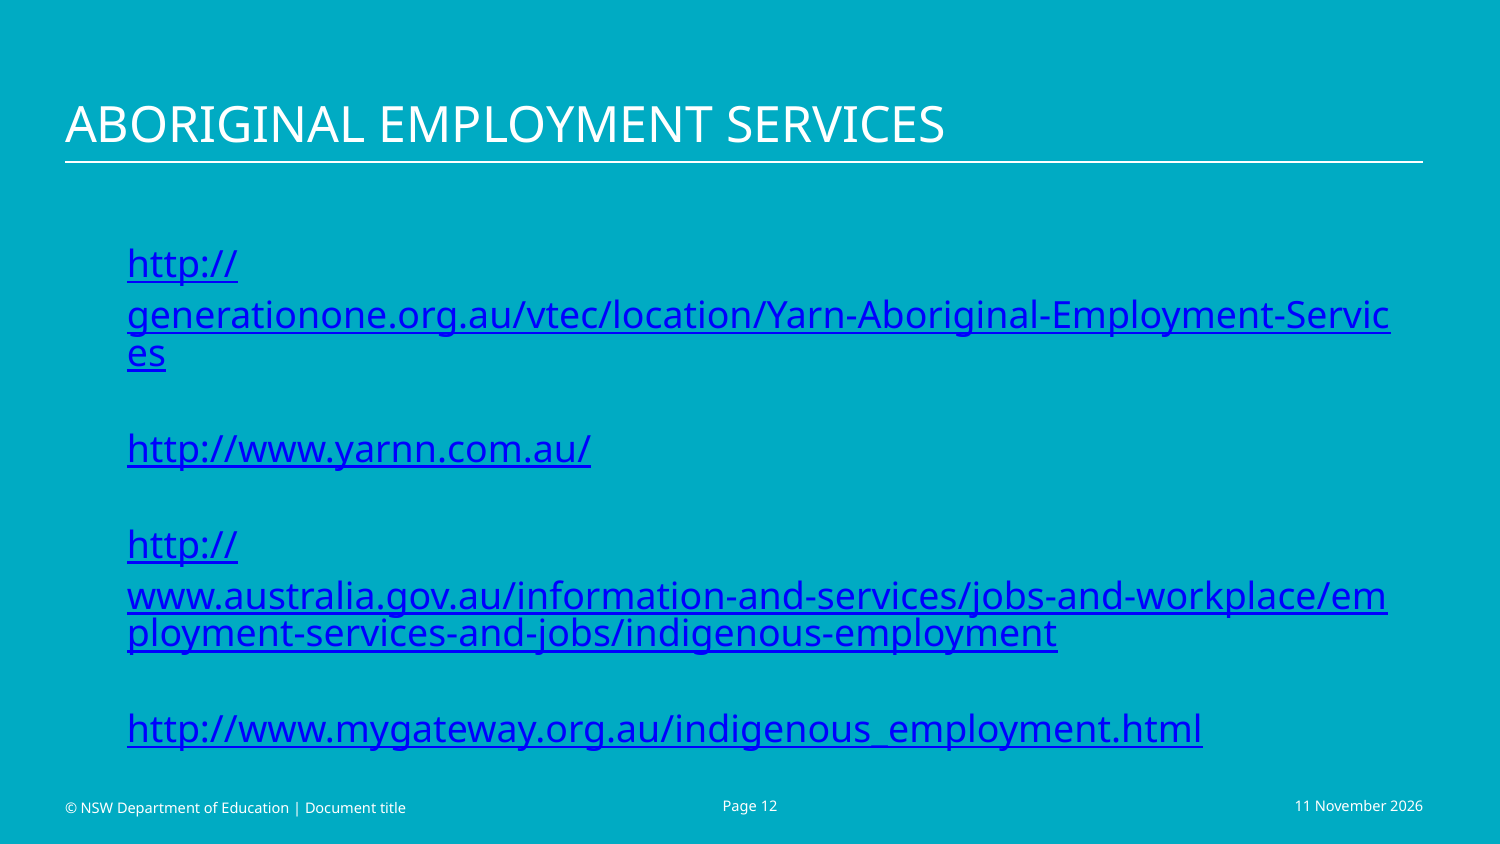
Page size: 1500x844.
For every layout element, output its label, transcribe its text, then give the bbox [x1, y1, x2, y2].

title Aboriginal employment services [64, 43, 1424, 161]
footer © NSW Department of Education | Document title [64, 779, 112, 824]
text_box http://generationone.org.au/vtec/location/Yarn-Aboriginal-Employment-Services http://www.yarnn.com.au/ http://www.australia.gov.au/information-and-services/jobs-and-workplace/employment-services-and-jobs/indigenous-employment http://www.mygateway.org.au/indigenous_employment.html [112, 232, 1424, 824]
